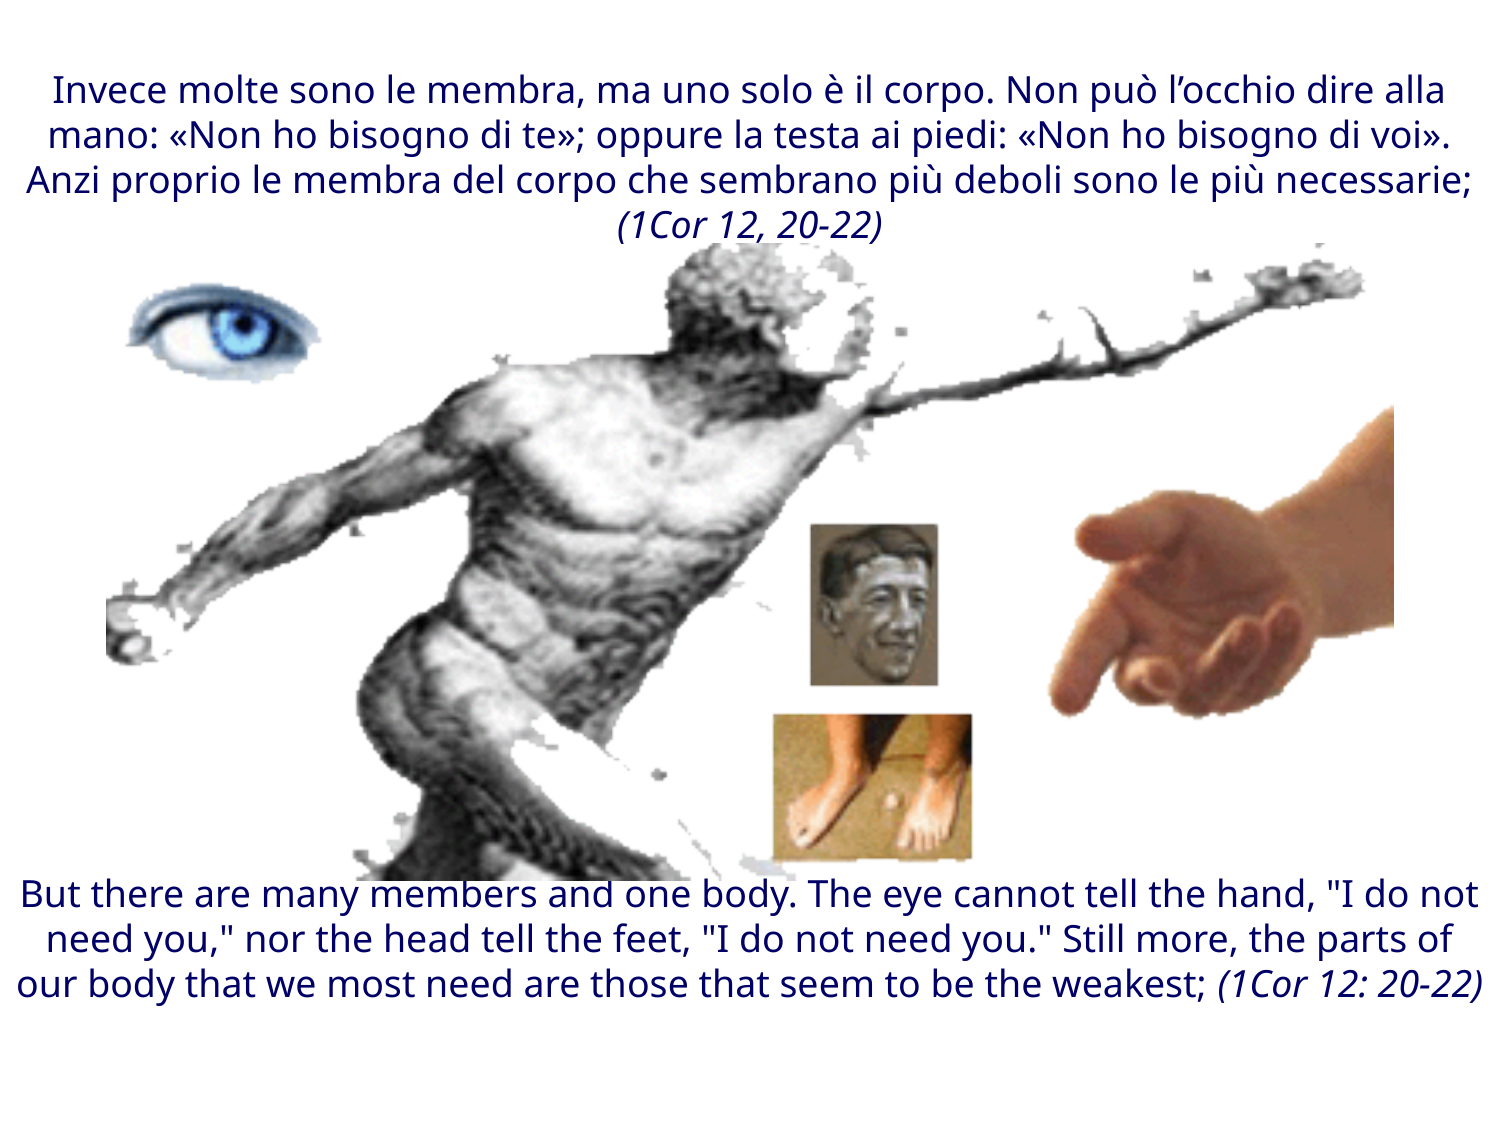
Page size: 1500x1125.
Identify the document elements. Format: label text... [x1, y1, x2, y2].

title Invece molte sono le membra, ma uno solo è il corpo. Non può l’occhio dire alla mano: «Non ho bisogno di te»; oppure la testa ai piedi: «Non ho bisogno di voi». Anzi proprio le membra del corpo che sembrano più deboli sono le più necessarie; (1Cor 12, 20-22) [0, 62, 1500, 250]
picture [106, 243, 1394, 881]
text_box But there are many members and one body. The eye cannot tell the hand, "I do not need you," nor the head tell the feet, "I do not need you." Still more, the parts of our body that we most need are those that seem to be the weakest; (1Cor 12: 20-22) [0, 862, 1500, 1013]
